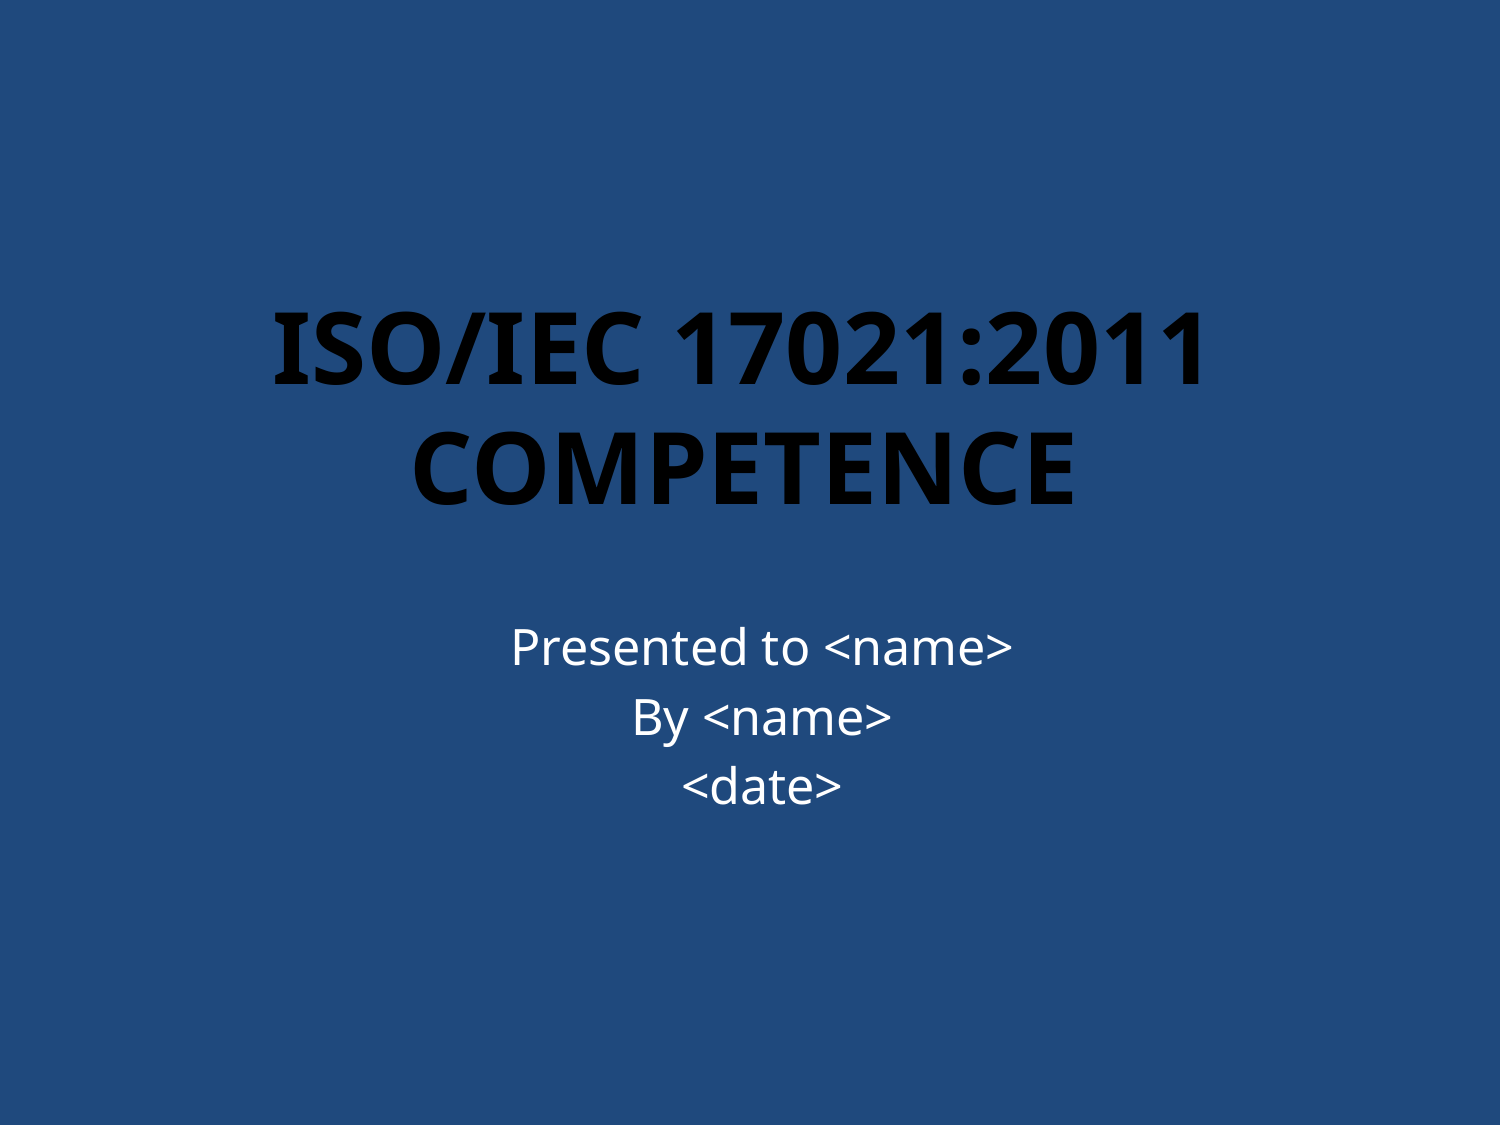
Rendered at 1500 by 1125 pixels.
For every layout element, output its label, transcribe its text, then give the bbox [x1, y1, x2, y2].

title ISO/IEC 17021:2011 Competence [69, 224, 1420, 525]
subtitle Presented to <name> By <name> <date> [237, 537, 1288, 825]
